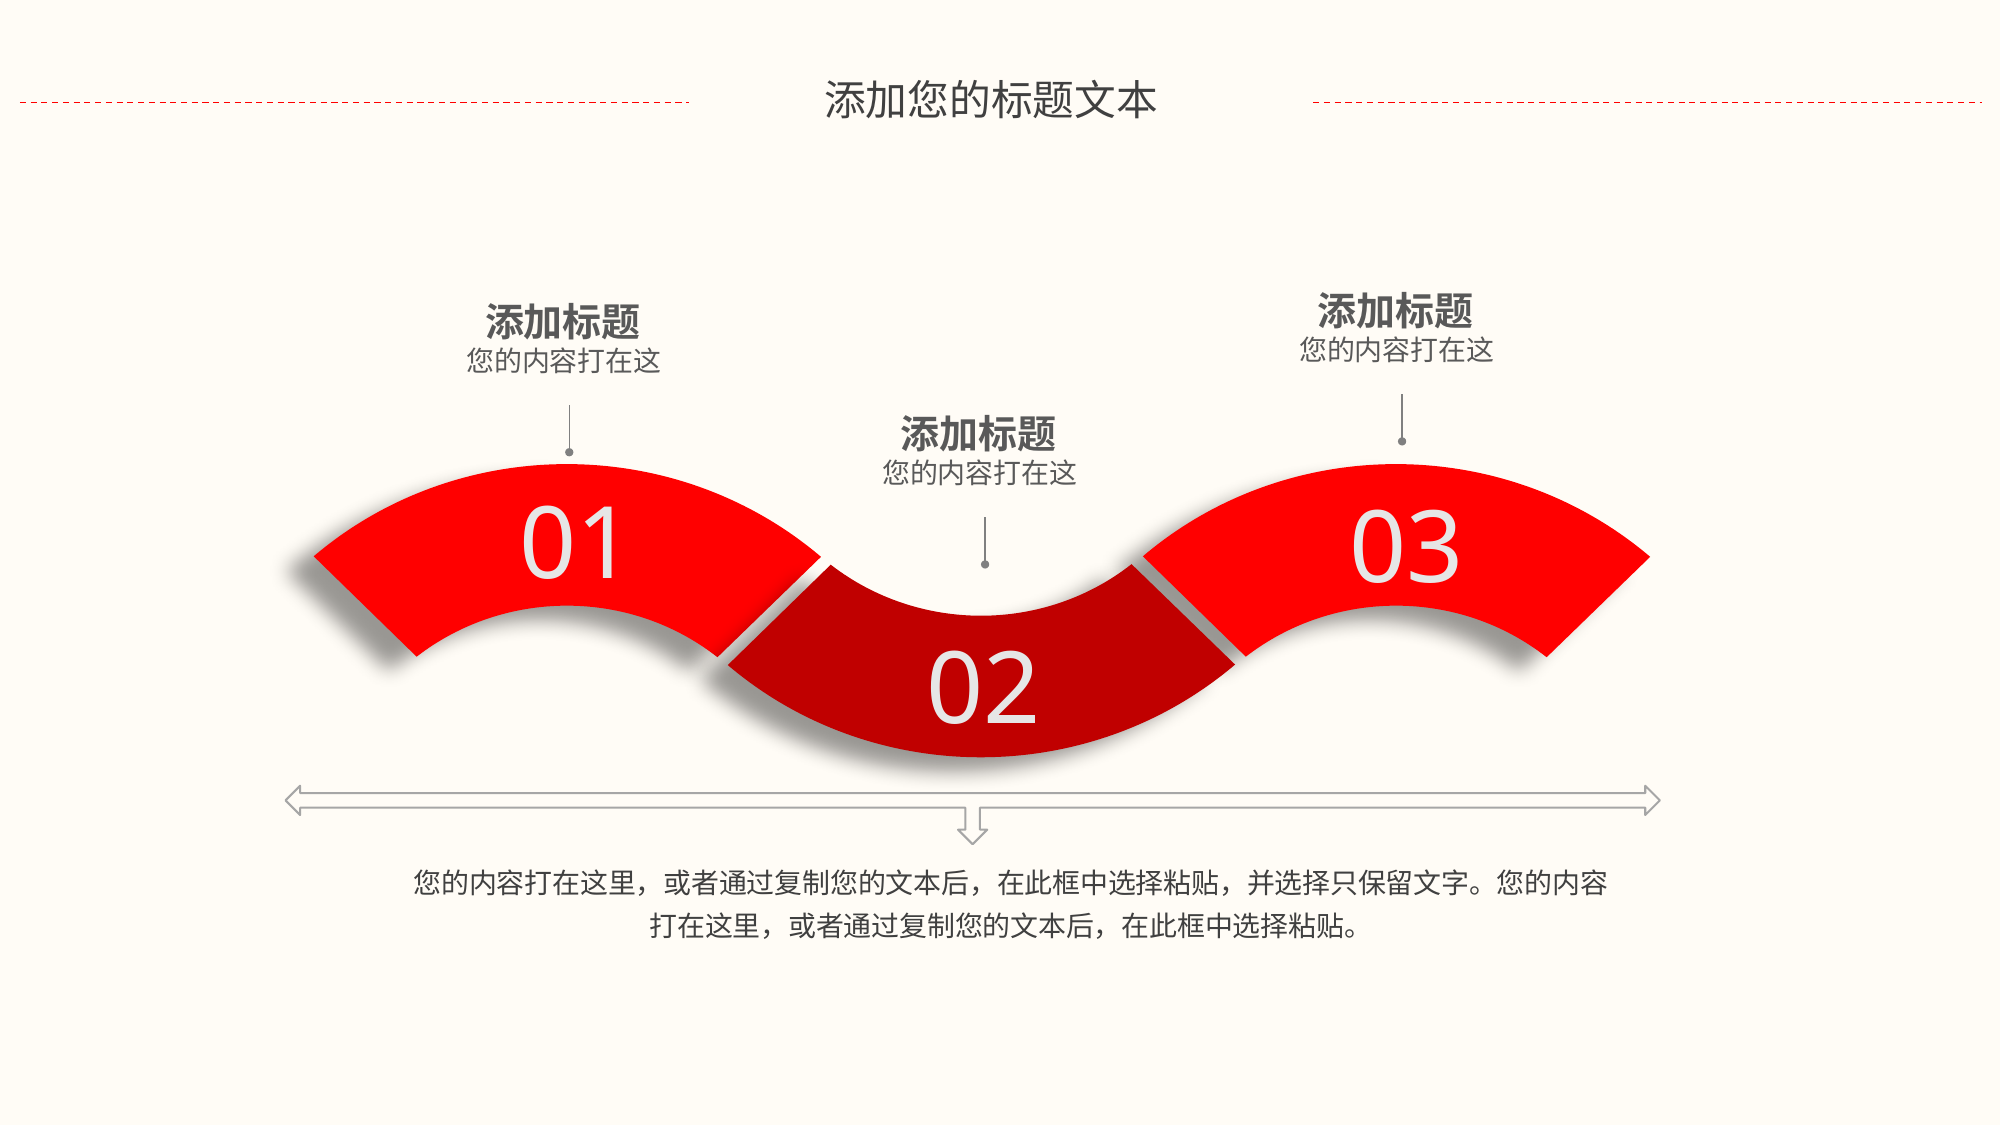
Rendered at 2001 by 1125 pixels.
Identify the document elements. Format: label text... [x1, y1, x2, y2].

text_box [432, 273, 695, 453]
text_box 您的内容打在这里，或者通过复制您的文本后，在此框中选择粘贴，并选择只保留文字。您的内容打在这里，或者通过复制您的文本后，在此框中选择粘贴。 [380, 844, 1641, 954]
text_box 添加您的标题文本 [767, 66, 1215, 132]
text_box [848, 386, 1111, 565]
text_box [313, 432, 1651, 789]
text_box [283, 783, 1662, 847]
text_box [1265, 262, 1528, 442]
